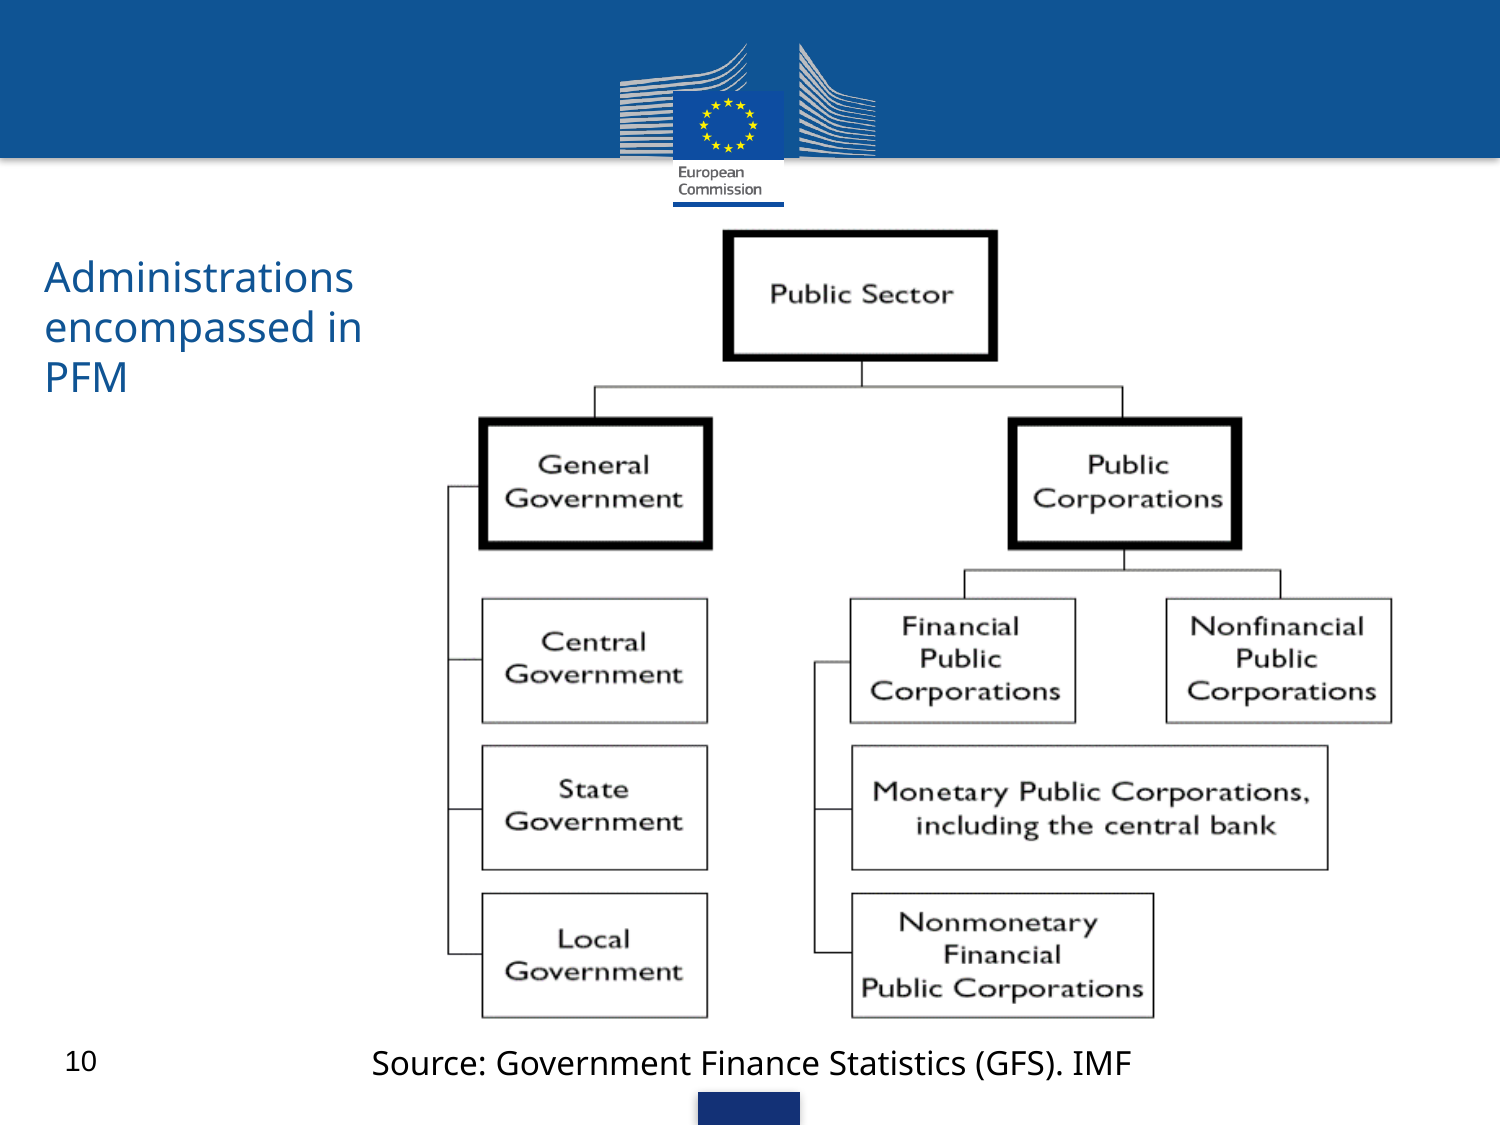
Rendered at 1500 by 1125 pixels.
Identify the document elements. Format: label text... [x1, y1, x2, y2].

picture [407, 207, 1426, 1036]
text_box Source: Government Finance Statistics (GFS). IMF [301, 1034, 1204, 1090]
slide_number 10 [0, 1034, 113, 1114]
text_box Administrations encompassed in PFM [29, 243, 402, 409]
